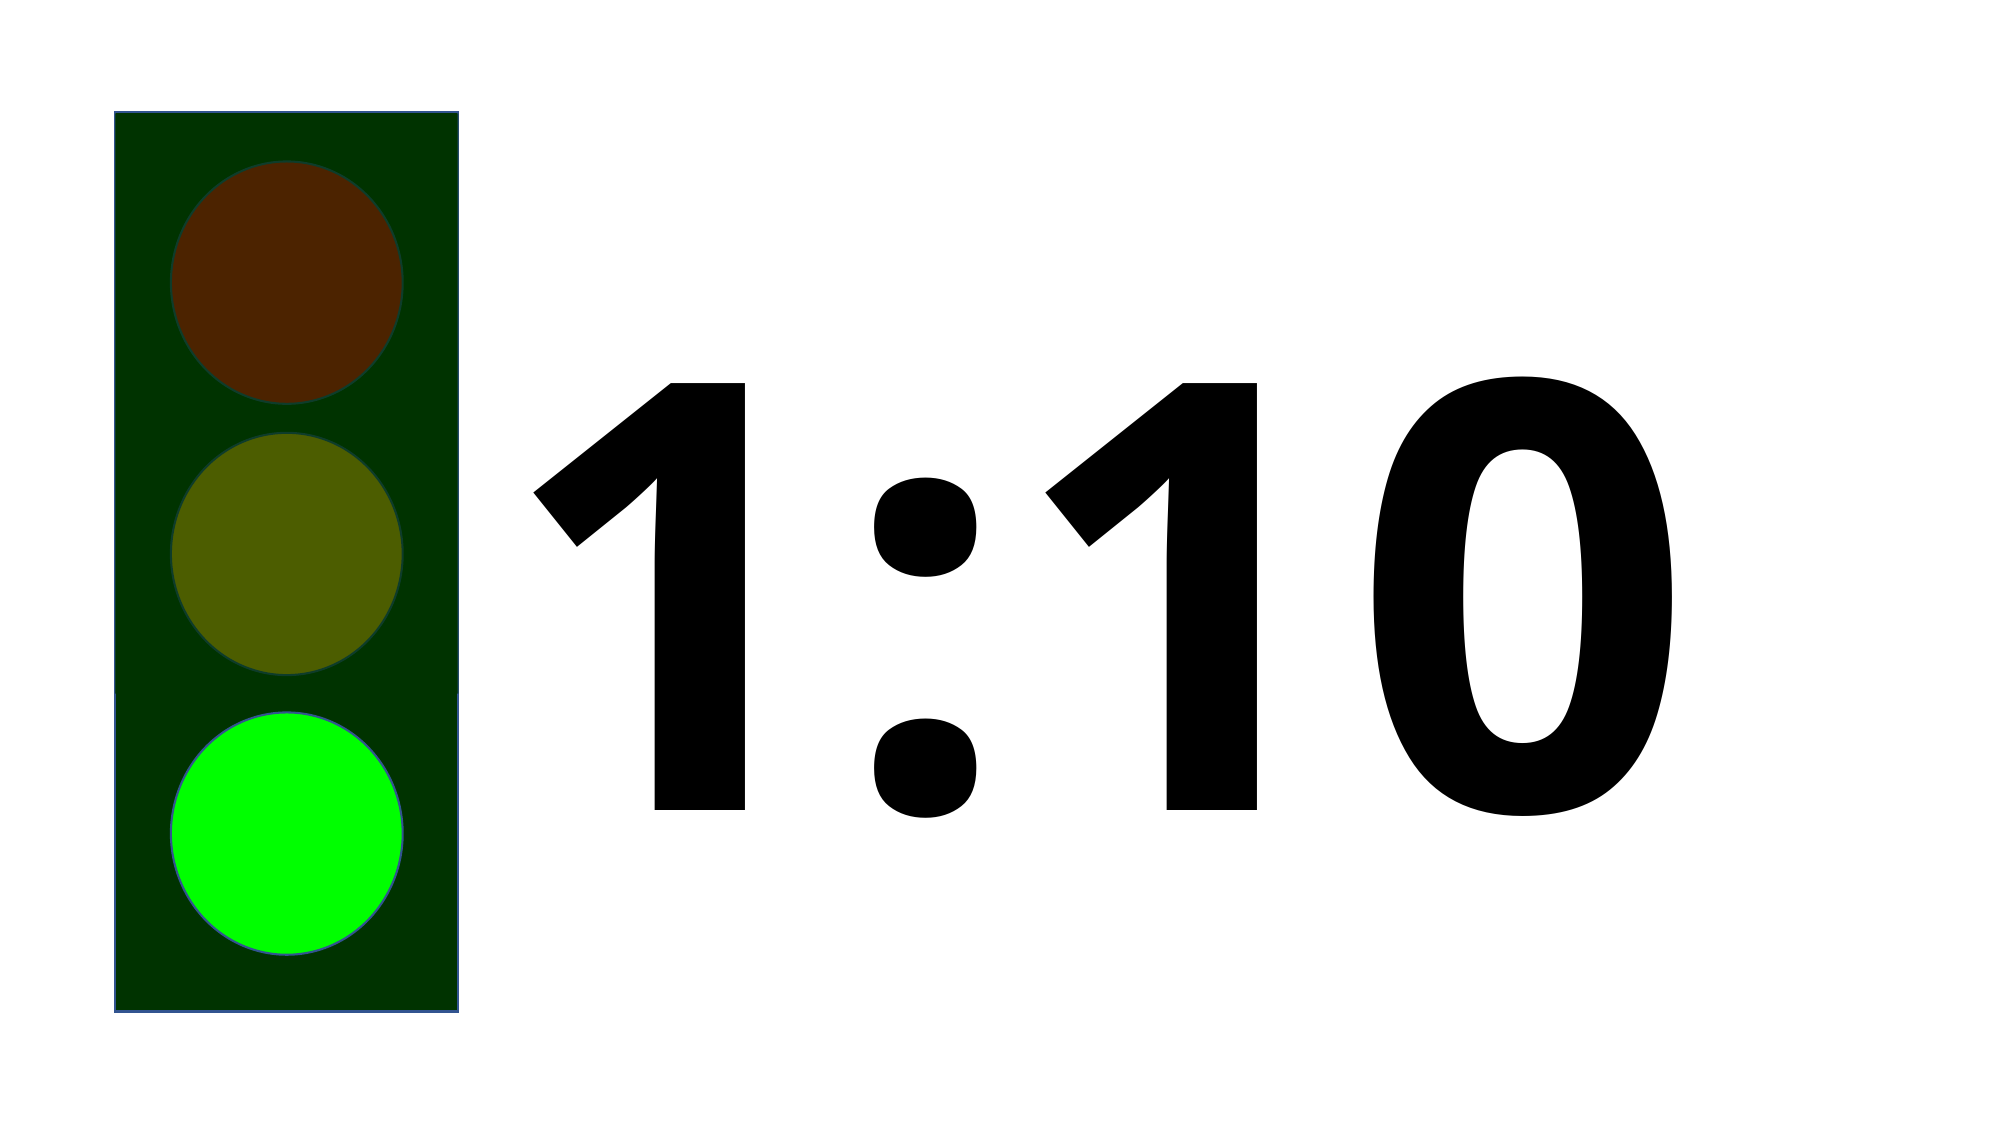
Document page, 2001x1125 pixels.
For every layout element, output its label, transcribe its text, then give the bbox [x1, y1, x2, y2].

text_box [114, 112, 459, 695]
text_box [169, 711, 404, 956]
text_box 1:10 [483, 204, 1924, 938]
text_box [114, 695, 459, 1013]
